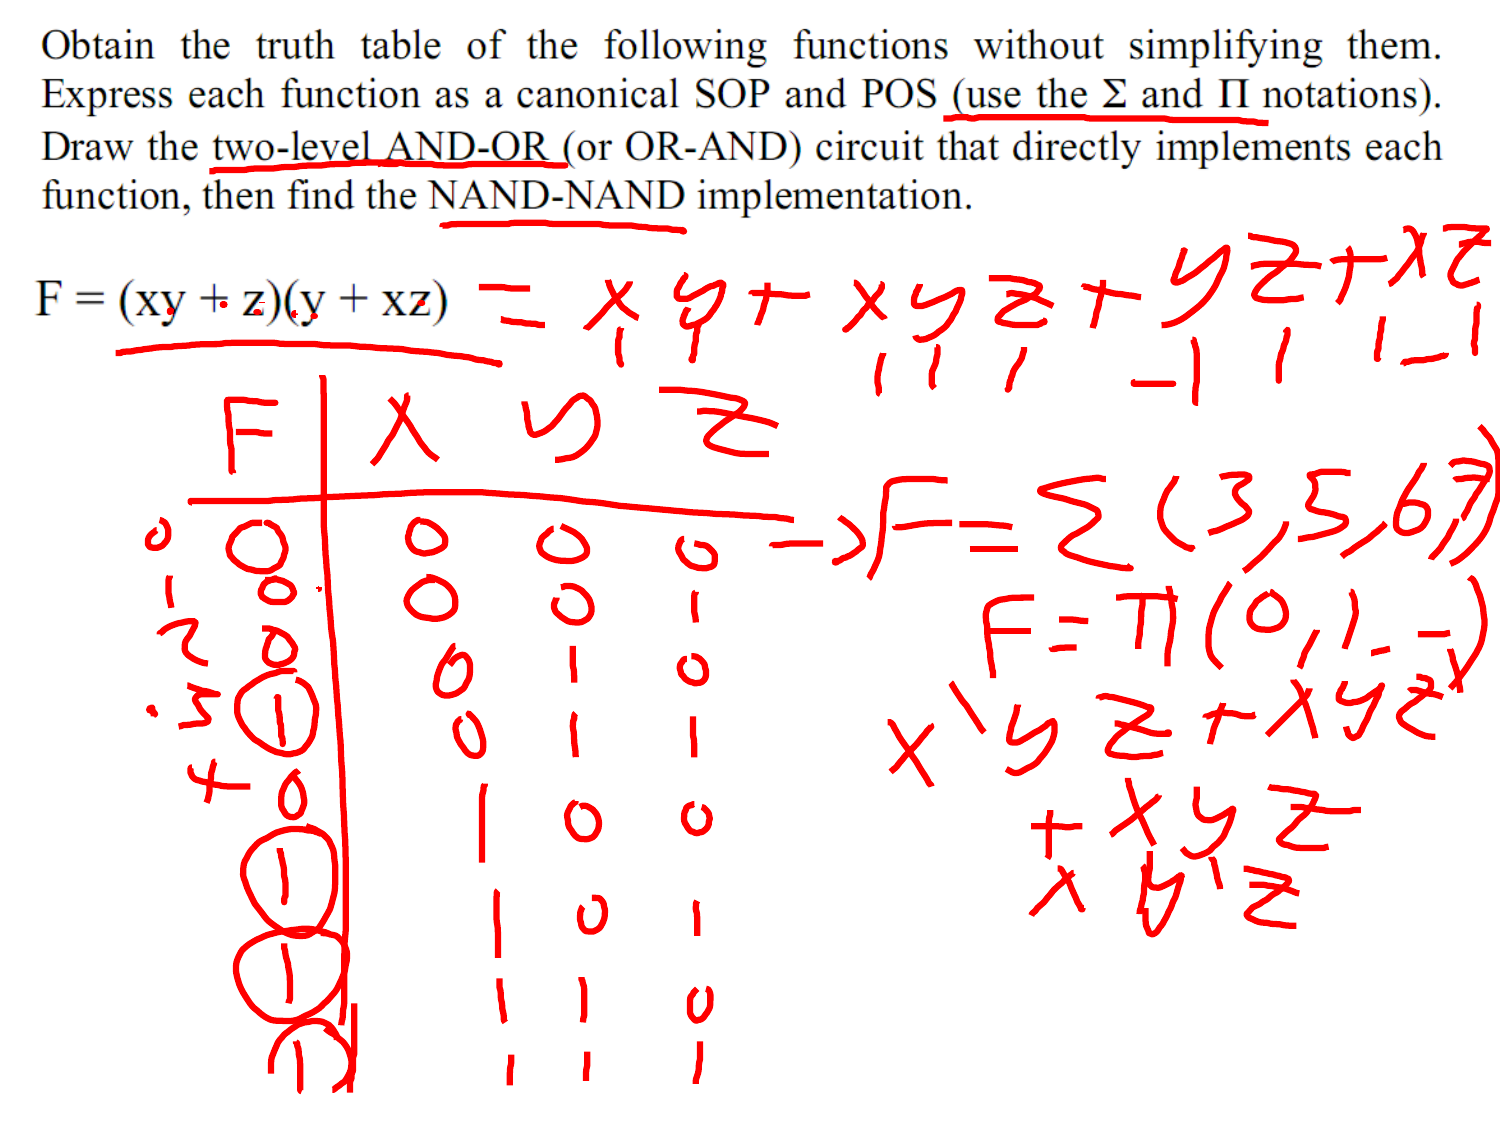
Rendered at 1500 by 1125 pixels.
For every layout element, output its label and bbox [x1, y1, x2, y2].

text_box [1449, 666, 1457, 689]
text_box [1166, 585, 1174, 667]
text_box [270, 1020, 338, 1074]
text_box [1398, 694, 1436, 738]
text_box [756, 295, 768, 326]
text_box [236, 670, 317, 756]
text_box [242, 825, 337, 930]
text_box [1127, 777, 1155, 846]
text_box [298, 1059, 303, 1092]
text_box [148, 706, 156, 717]
text_box [167, 575, 173, 608]
text_box [765, 282, 769, 292]
text_box [675, 274, 725, 328]
text_box [1050, 646, 1077, 650]
text_box [1248, 590, 1287, 631]
text_box [1243, 521, 1287, 572]
text_box [1297, 470, 1351, 540]
text_box [1219, 703, 1224, 711]
text_box [1097, 695, 1153, 726]
text_box [1067, 872, 1074, 879]
text_box [1454, 477, 1468, 481]
text_box [1159, 476, 1194, 550]
text_box [579, 897, 606, 933]
text_box [1039, 476, 1132, 569]
text_box [1266, 698, 1301, 736]
text_box [1330, 257, 1388, 263]
text_box [887, 721, 933, 787]
text_box [1408, 689, 1444, 698]
text_box [485, 286, 531, 290]
text_box [205, 784, 211, 803]
text_box [1430, 518, 1457, 560]
text_box [1416, 676, 1432, 692]
text_box [1336, 261, 1352, 304]
text_box [1208, 473, 1251, 534]
text_box [1338, 681, 1383, 739]
text_box [1250, 262, 1322, 268]
text_box [689, 988, 712, 1022]
text_box [405, 576, 457, 620]
text_box [1292, 679, 1317, 739]
text_box [617, 328, 622, 366]
text_box [585, 1051, 589, 1081]
text_box [1414, 255, 1425, 278]
text_box [988, 277, 1041, 296]
text_box [1106, 727, 1164, 758]
text_box [1030, 879, 1065, 916]
text_box [679, 655, 707, 685]
text_box [693, 591, 697, 623]
text_box [1417, 632, 1451, 636]
text_box [321, 375, 326, 496]
text_box [1192, 339, 1199, 404]
text_box [930, 346, 939, 389]
text_box [1100, 279, 1104, 289]
text_box [1132, 381, 1175, 386]
text_box [1181, 786, 1235, 858]
text_box [683, 803, 711, 834]
text_box [1243, 867, 1290, 887]
text_box [1005, 704, 1056, 774]
text_box [619, 281, 631, 296]
text_box [1298, 629, 1318, 669]
text_box [1449, 459, 1472, 513]
text_box [1371, 648, 1391, 654]
text_box [572, 712, 577, 758]
text_box [1278, 329, 1289, 382]
text_box [322, 507, 347, 944]
text_box [324, 1027, 353, 1091]
text_box [890, 752, 909, 773]
text_box [1449, 425, 1500, 565]
text_box [1245, 887, 1297, 927]
text_box [495, 890, 499, 958]
text_box [950, 682, 985, 733]
text_box [1141, 795, 1160, 812]
text_box [844, 301, 870, 331]
text_box [580, 977, 586, 1023]
text_box [695, 900, 699, 936]
text_box [1114, 722, 1170, 735]
text_box [996, 296, 1046, 326]
text_box [1144, 595, 1168, 599]
text_box [1059, 618, 1089, 622]
text_box [523, 394, 599, 461]
text_box [1341, 522, 1387, 558]
text_box [1290, 806, 1361, 813]
text_box [869, 283, 883, 302]
text_box [226, 399, 277, 474]
text_box [147, 519, 170, 549]
text_box [909, 724, 933, 752]
text_box [498, 978, 506, 1023]
text_box [1116, 595, 1142, 599]
text_box [259, 577, 295, 603]
text_box [1395, 462, 1429, 534]
text_box [1455, 576, 1486, 679]
text_box [1268, 785, 1329, 849]
text_box [959, 523, 1013, 528]
text_box [1091, 292, 1103, 329]
text_box [1343, 591, 1357, 649]
text_box [694, 1041, 701, 1084]
text_box [697, 409, 779, 427]
text_box [1249, 883, 1300, 895]
text_box [1402, 352, 1447, 365]
text_box [227, 521, 287, 572]
text_box [189, 491, 794, 521]
text_box [876, 353, 884, 395]
text_box [692, 716, 696, 758]
text_box [1449, 648, 1462, 693]
text_box [349, 1003, 356, 1093]
text_box [1265, 255, 1296, 262]
text_box [178, 684, 219, 728]
text_box [401, 394, 409, 414]
text_box [1031, 825, 1083, 829]
text_box [1006, 292, 1054, 307]
text_box [340, 976, 345, 1026]
text_box [280, 769, 306, 818]
text_box [677, 538, 716, 569]
text_box [659, 388, 746, 414]
text_box [262, 627, 296, 666]
text_box [1210, 856, 1221, 890]
text_box [1137, 593, 1145, 649]
text_box [1204, 711, 1256, 718]
text_box [1209, 717, 1220, 745]
text_box [454, 712, 485, 757]
text_box [1376, 316, 1384, 360]
text_box [235, 927, 348, 1022]
text_box [1144, 851, 1183, 936]
text_box [235, 431, 273, 435]
text_box [1110, 813, 1138, 836]
text_box [894, 522, 953, 528]
text_box [1207, 582, 1231, 669]
text_box [508, 1054, 512, 1086]
text_box [407, 519, 446, 555]
text_box [115, 353, 501, 366]
text_box [771, 542, 824, 547]
picture [24, 262, 482, 344]
text_box [913, 284, 964, 341]
text_box [585, 298, 615, 330]
text_box [1046, 827, 1050, 859]
text_box [566, 801, 600, 840]
text_box [1161, 255, 1228, 326]
text_box [1388, 255, 1414, 285]
text_box [481, 783, 486, 863]
picture [37, 24, 1500, 247]
text_box [538, 525, 588, 562]
text_box [853, 281, 886, 320]
text_box [158, 620, 209, 665]
text_box [434, 645, 471, 697]
text_box [189, 766, 251, 788]
text_box [553, 585, 593, 624]
text_box [607, 279, 639, 319]
text_box [698, 413, 769, 455]
text_box [500, 318, 545, 326]
text_box [371, 413, 402, 465]
text_box [1138, 865, 1147, 915]
text_box [1057, 867, 1084, 911]
text_box [1303, 688, 1311, 699]
text_box [1253, 267, 1304, 302]
text_box [690, 323, 700, 362]
text_box [1007, 347, 1025, 391]
text_box [985, 596, 1035, 679]
text_box [1083, 285, 1142, 298]
text_box [834, 516, 864, 564]
text_box [389, 397, 439, 461]
text_box [210, 760, 216, 774]
text_box [750, 292, 811, 297]
text_box [1449, 255, 1480, 287]
text_box [1473, 303, 1479, 354]
text_box [868, 478, 948, 580]
